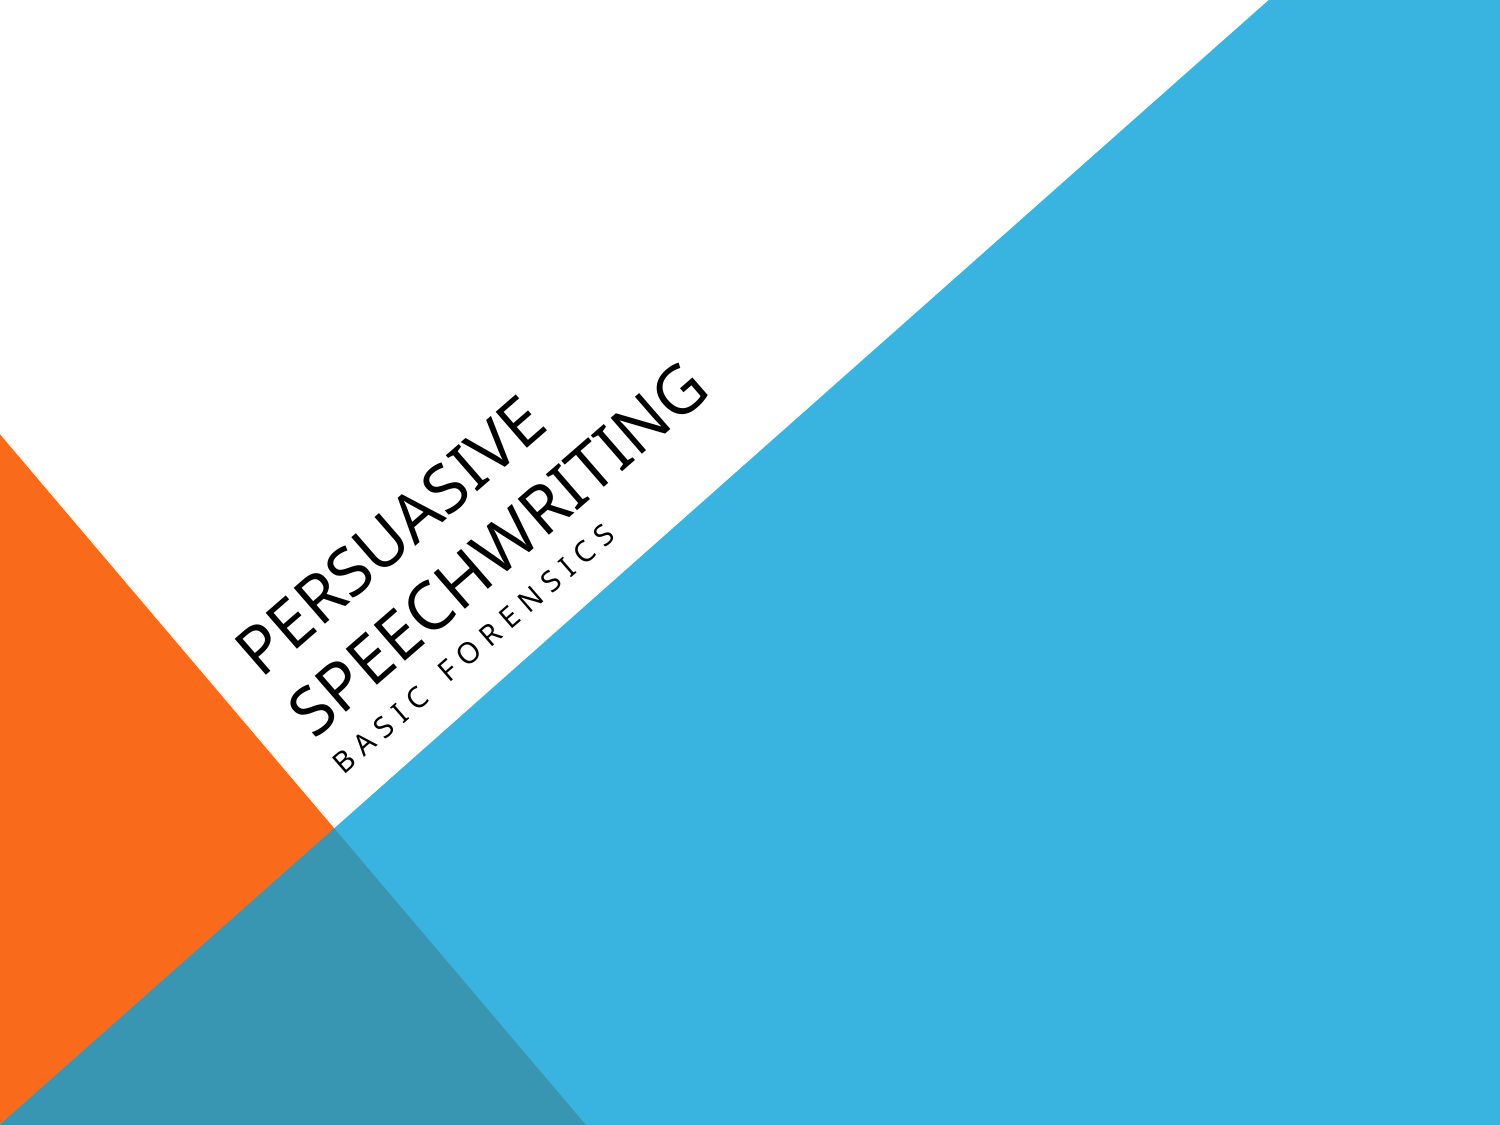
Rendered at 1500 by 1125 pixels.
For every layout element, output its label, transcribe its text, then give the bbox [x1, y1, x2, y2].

title Persuasive Speechwriting [182, 4, 1012, 761]
subtitle Basic Forensics [312, 61, 1154, 804]
